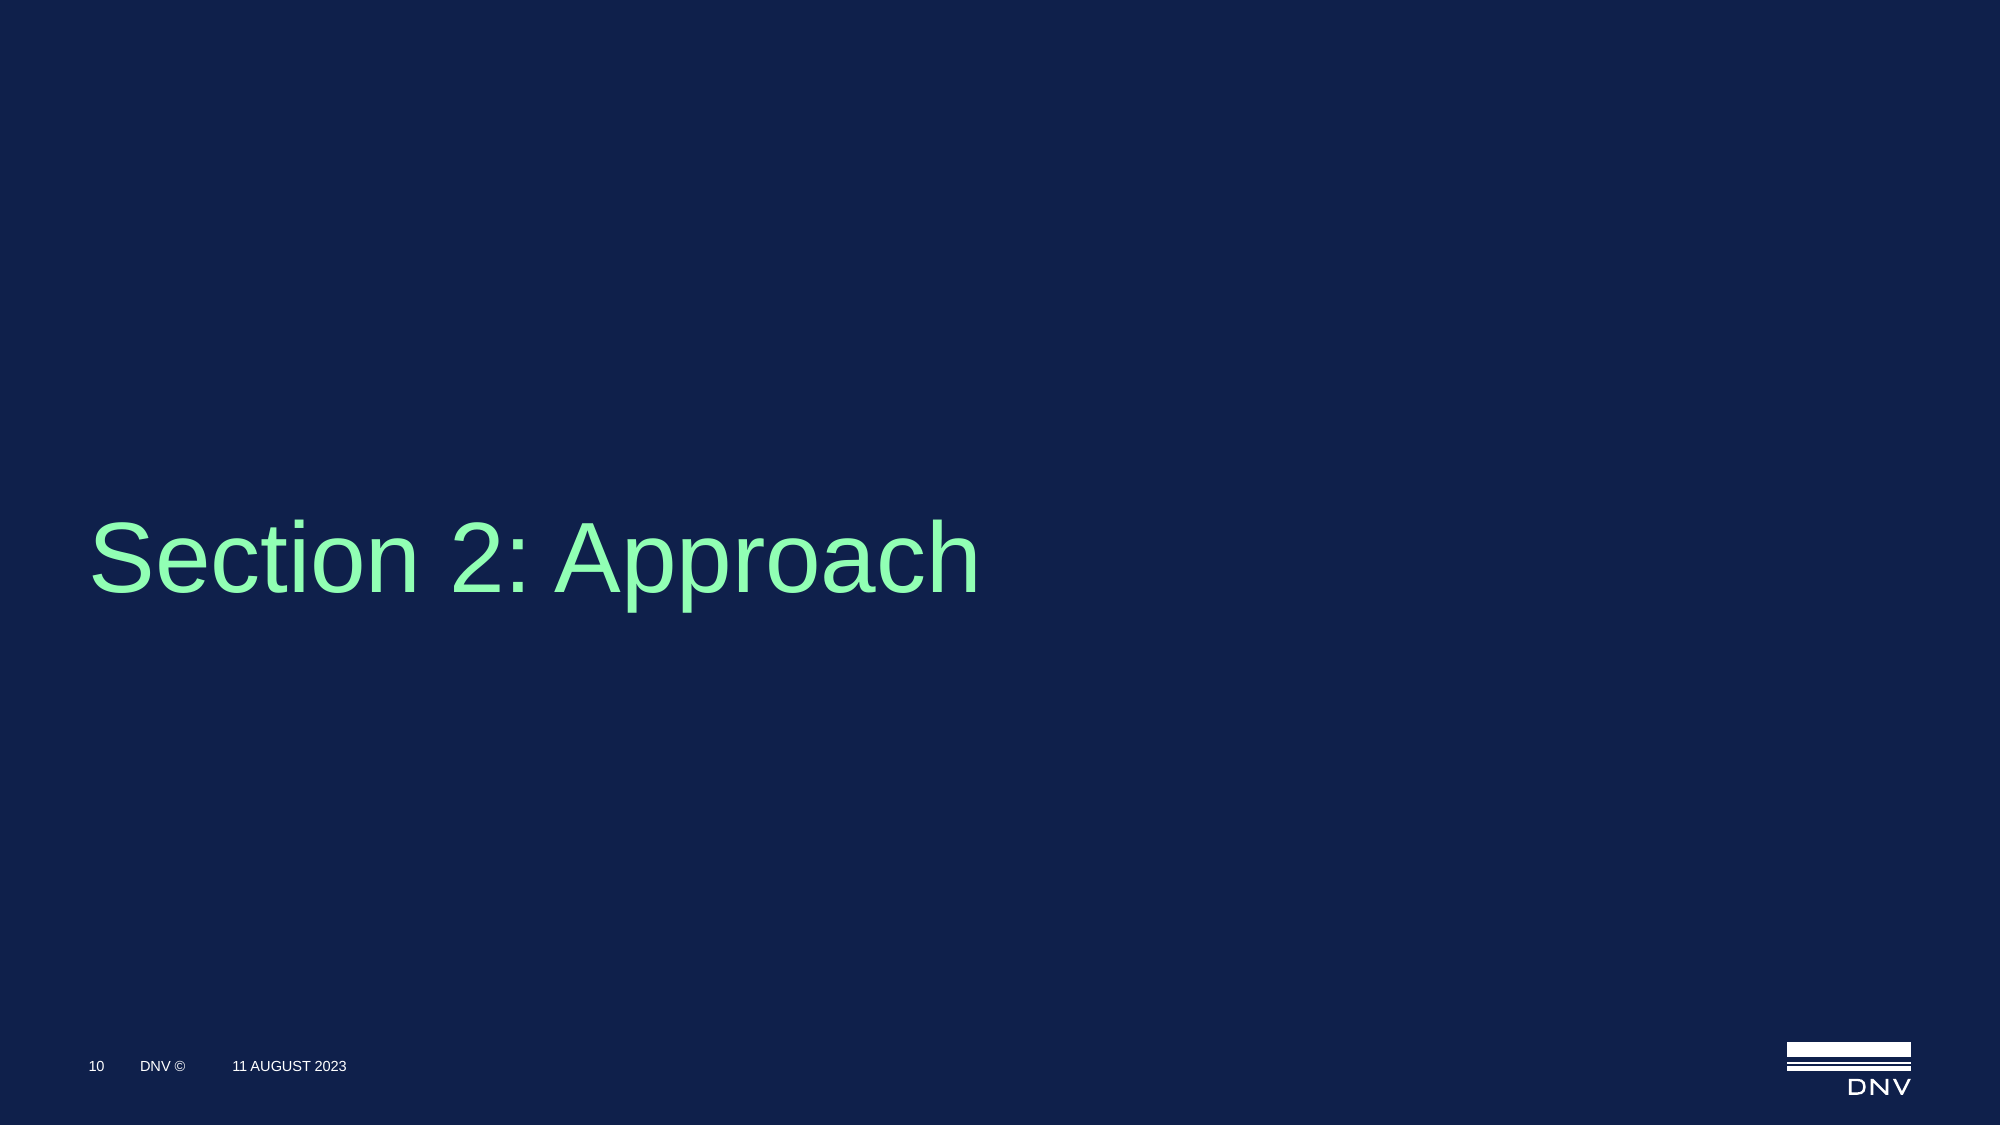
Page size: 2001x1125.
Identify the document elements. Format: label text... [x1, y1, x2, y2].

slide_number 10 [88, 1056, 133, 1082]
title Section 2: Approach [88, 252, 1757, 873]
